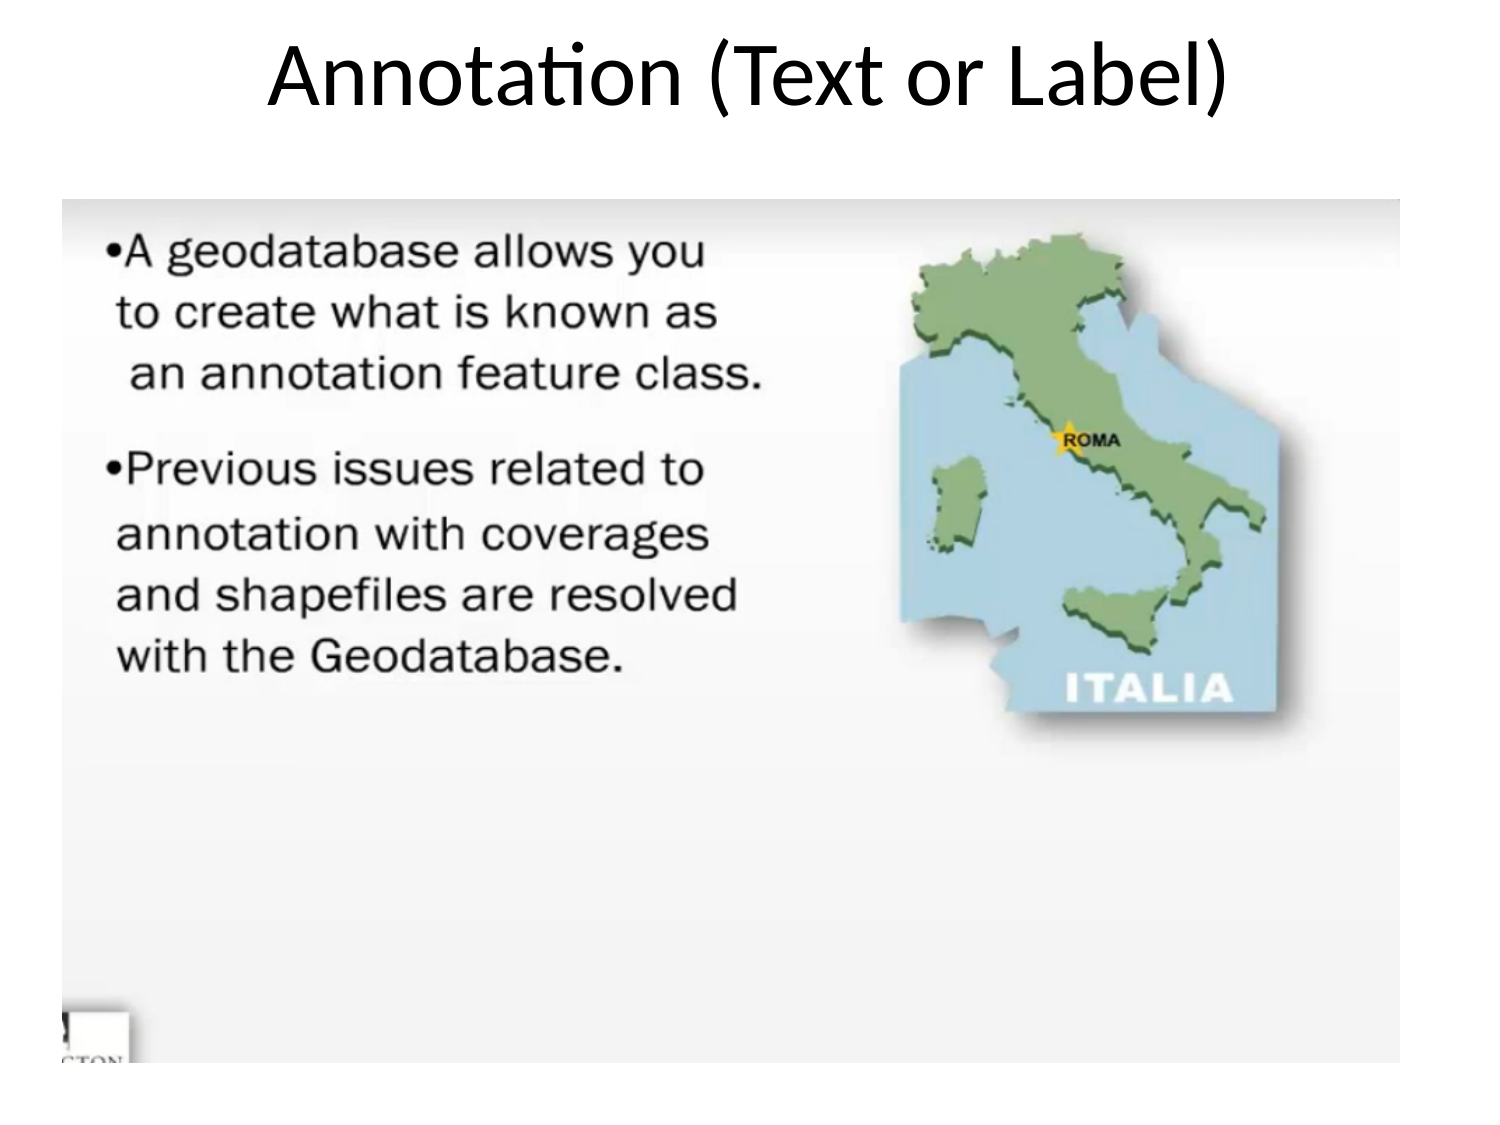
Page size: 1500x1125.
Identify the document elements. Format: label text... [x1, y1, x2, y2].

title Annotation (Text or Label) [75, 0, 1425, 138]
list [62, 199, 1401, 1063]
